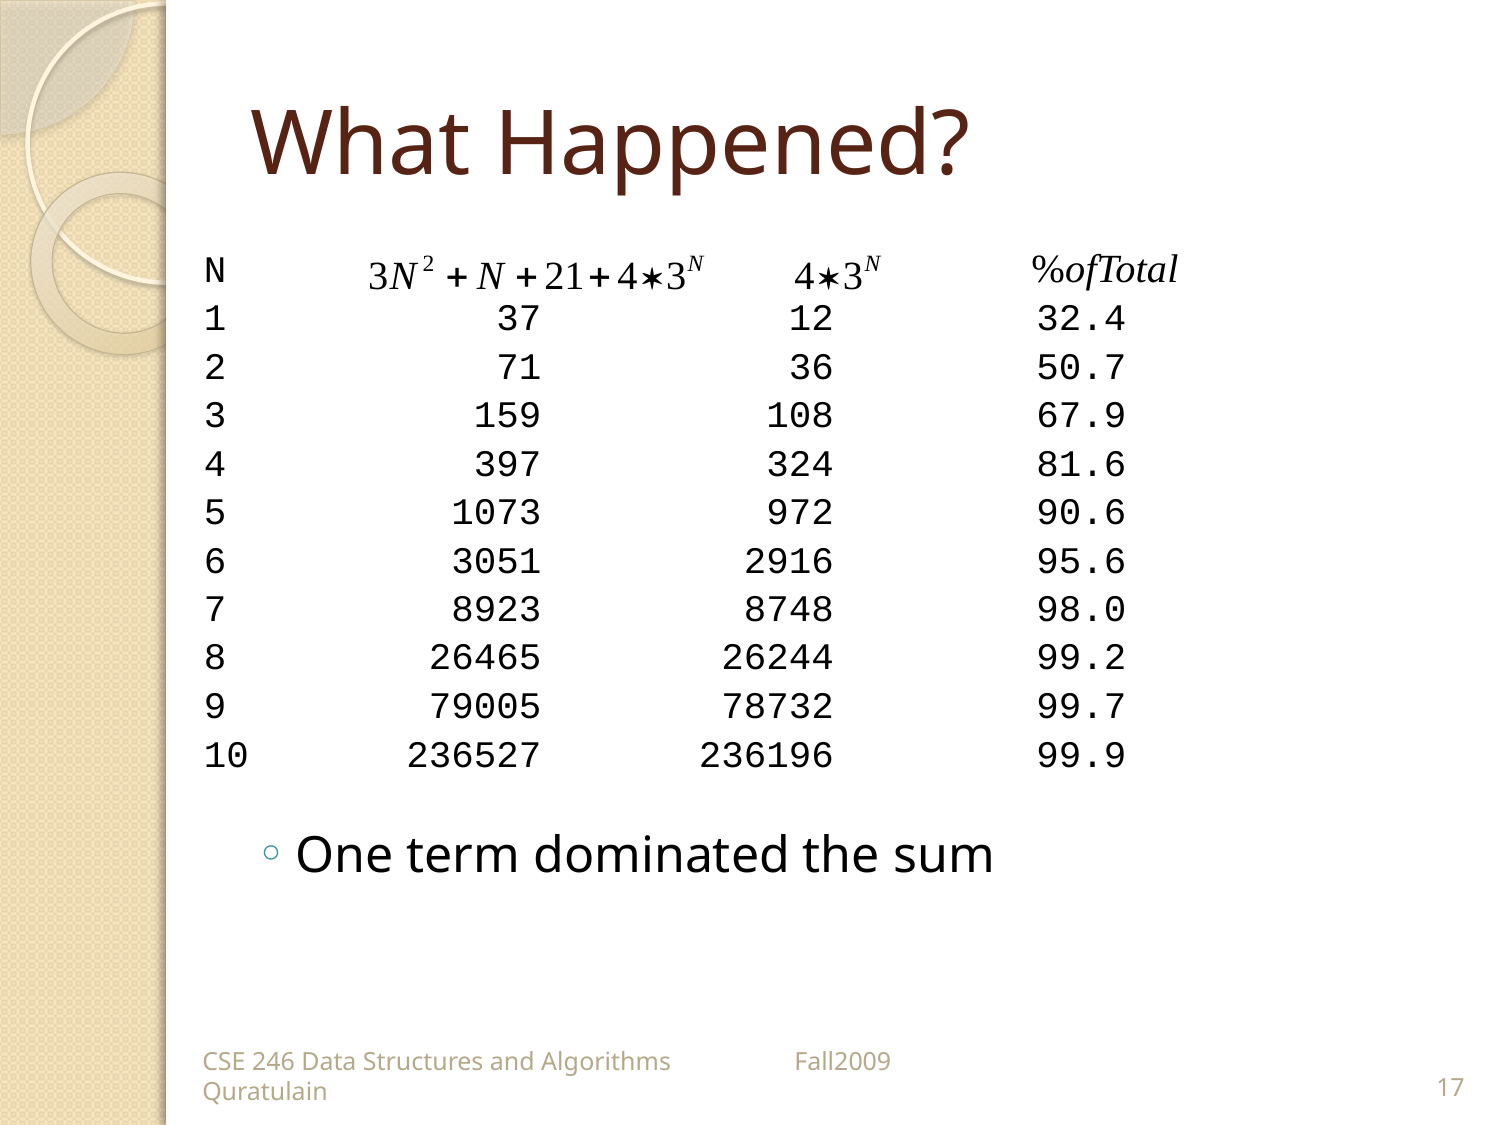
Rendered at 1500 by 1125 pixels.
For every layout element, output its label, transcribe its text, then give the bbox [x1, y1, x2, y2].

text_box N 1 37 12 32.4 2 71 36 50.7 3 159 108 67.9 4 397 324 81.6 5 1073 972 90.6 6 3051 2916 95.6 7 8923 8748 98.0 8 26465 26244 99.2 9 79005 78732 99.7 10 236527 236196 99.9 One term dominated the sum [175, 246, 1451, 992]
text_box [363, 245, 714, 300]
title What Happened? [235, 45, 1466, 233]
slide_number 17 [1413, 1034, 1488, 1113]
footer CSE 246 Data Structures and Algorithms Fall2009 Quratulain [187, 1034, 1413, 1113]
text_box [1025, 245, 1191, 300]
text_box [788, 245, 890, 300]
